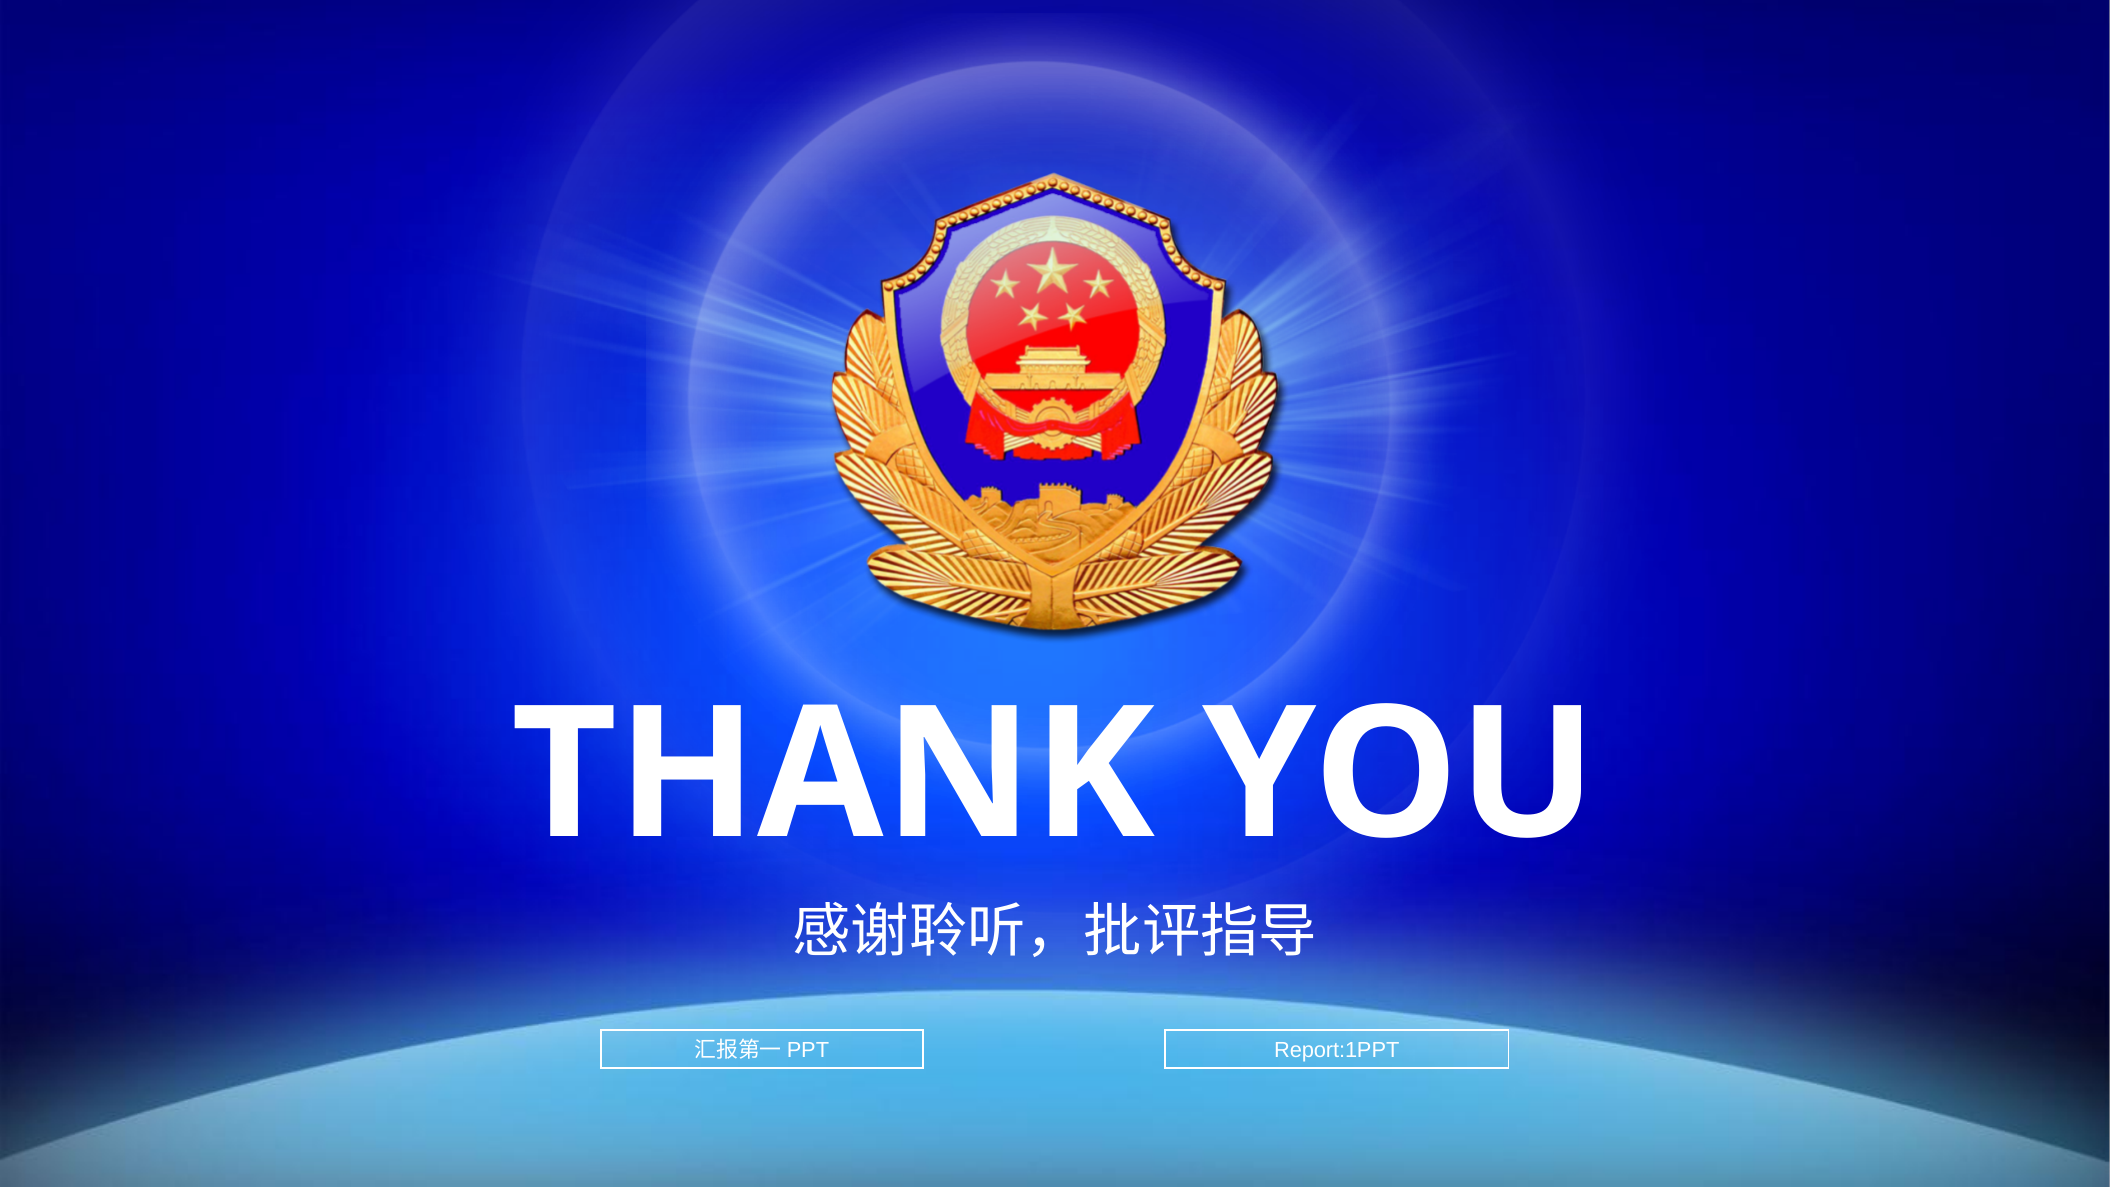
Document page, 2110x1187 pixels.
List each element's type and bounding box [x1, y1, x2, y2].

picture [0, 0, 2110, 1187]
text_box [448, 0, 1688, 1029]
picture [817, 158, 1299, 660]
